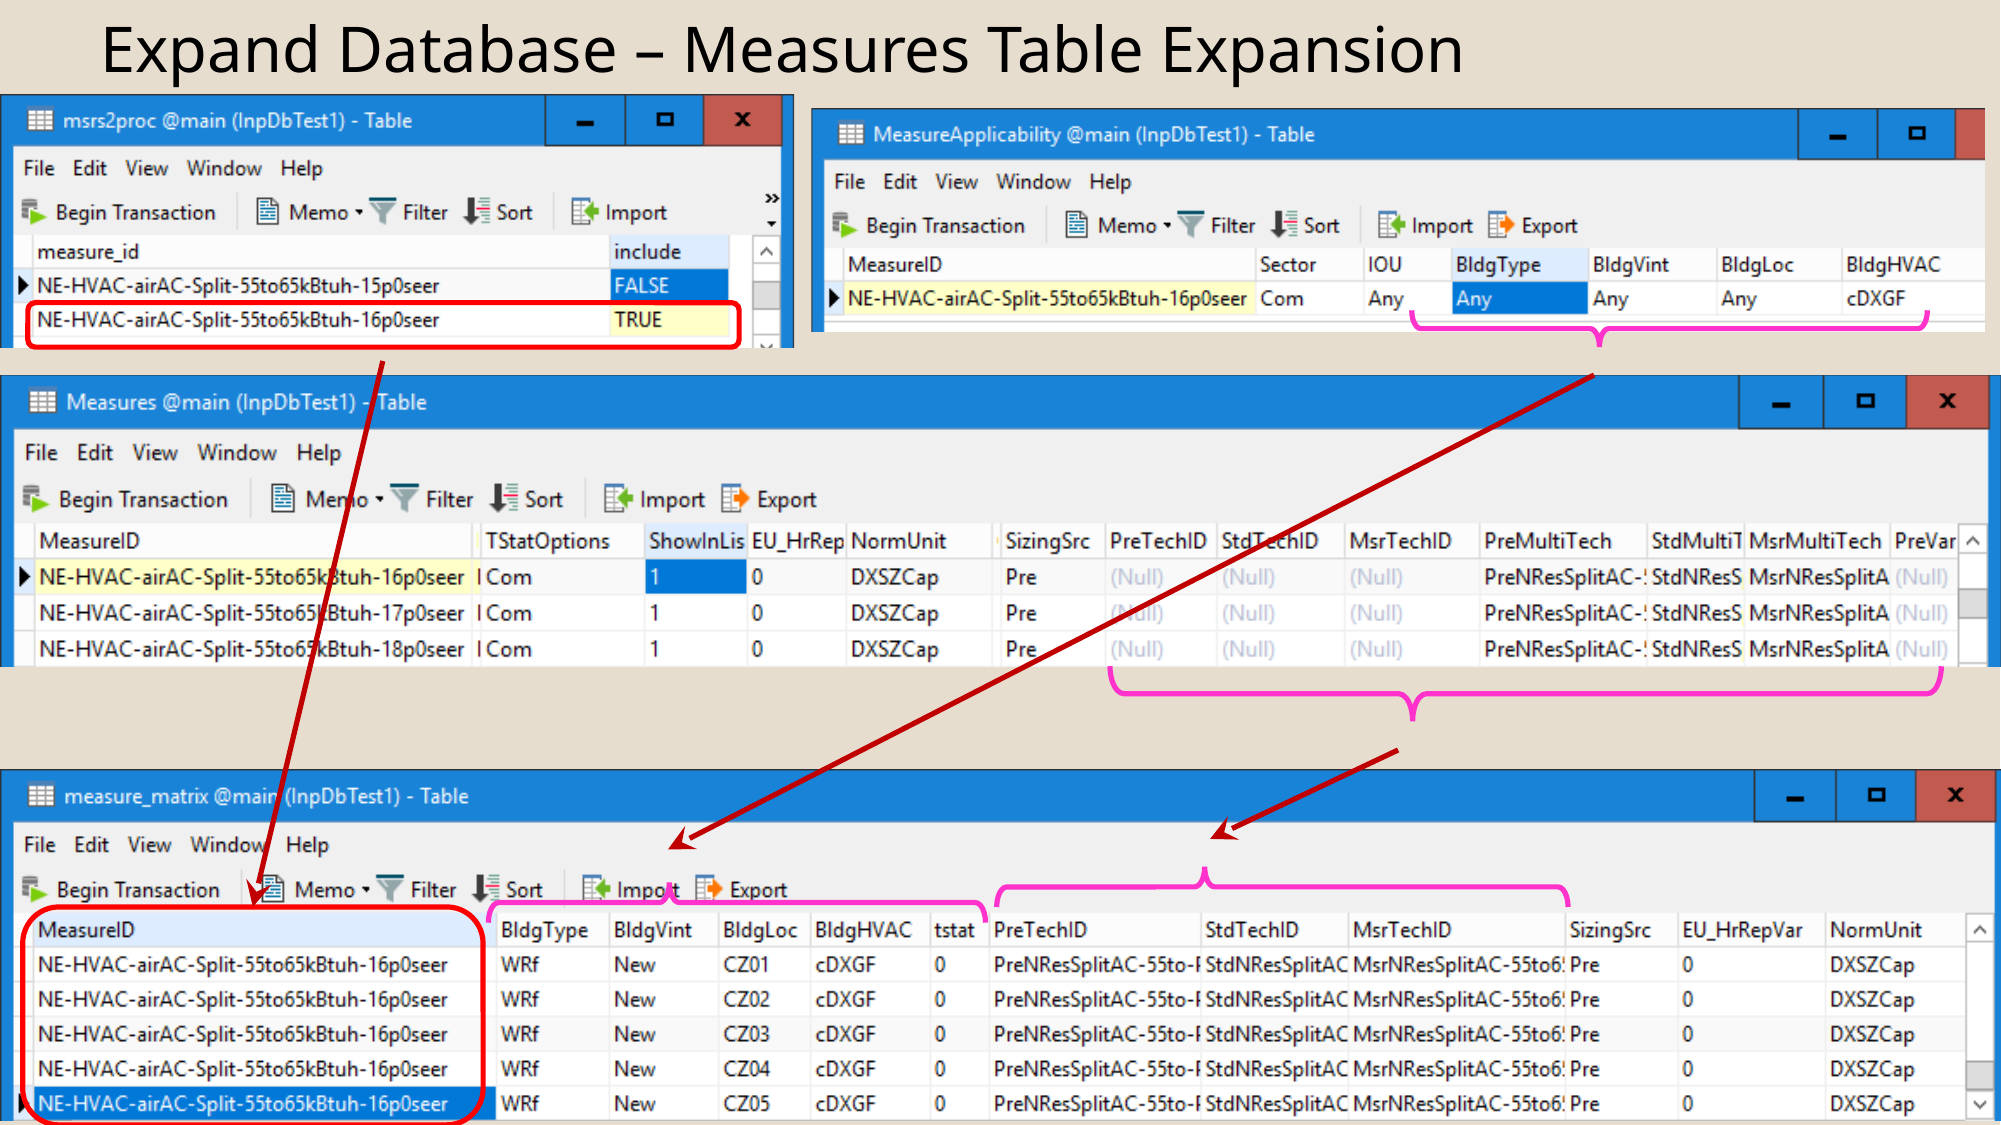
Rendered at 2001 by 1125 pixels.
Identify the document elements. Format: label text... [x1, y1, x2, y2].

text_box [252, 361, 383, 908]
text_box [1595, 667, 1942, 695]
title Expand Database – Measures Table Expansion [85, 9, 1811, 95]
picture [0, 769, 2001, 1121]
picture [811, 108, 1985, 332]
picture [1595, 374, 2001, 667]
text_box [1210, 749, 1399, 839]
picture [0, 374, 252, 667]
text_box [1594, 332, 1605, 347]
picture [0, 94, 795, 348]
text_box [667, 374, 1595, 850]
picture [383, 374, 667, 667]
text_box [40, 1121, 466, 1125]
